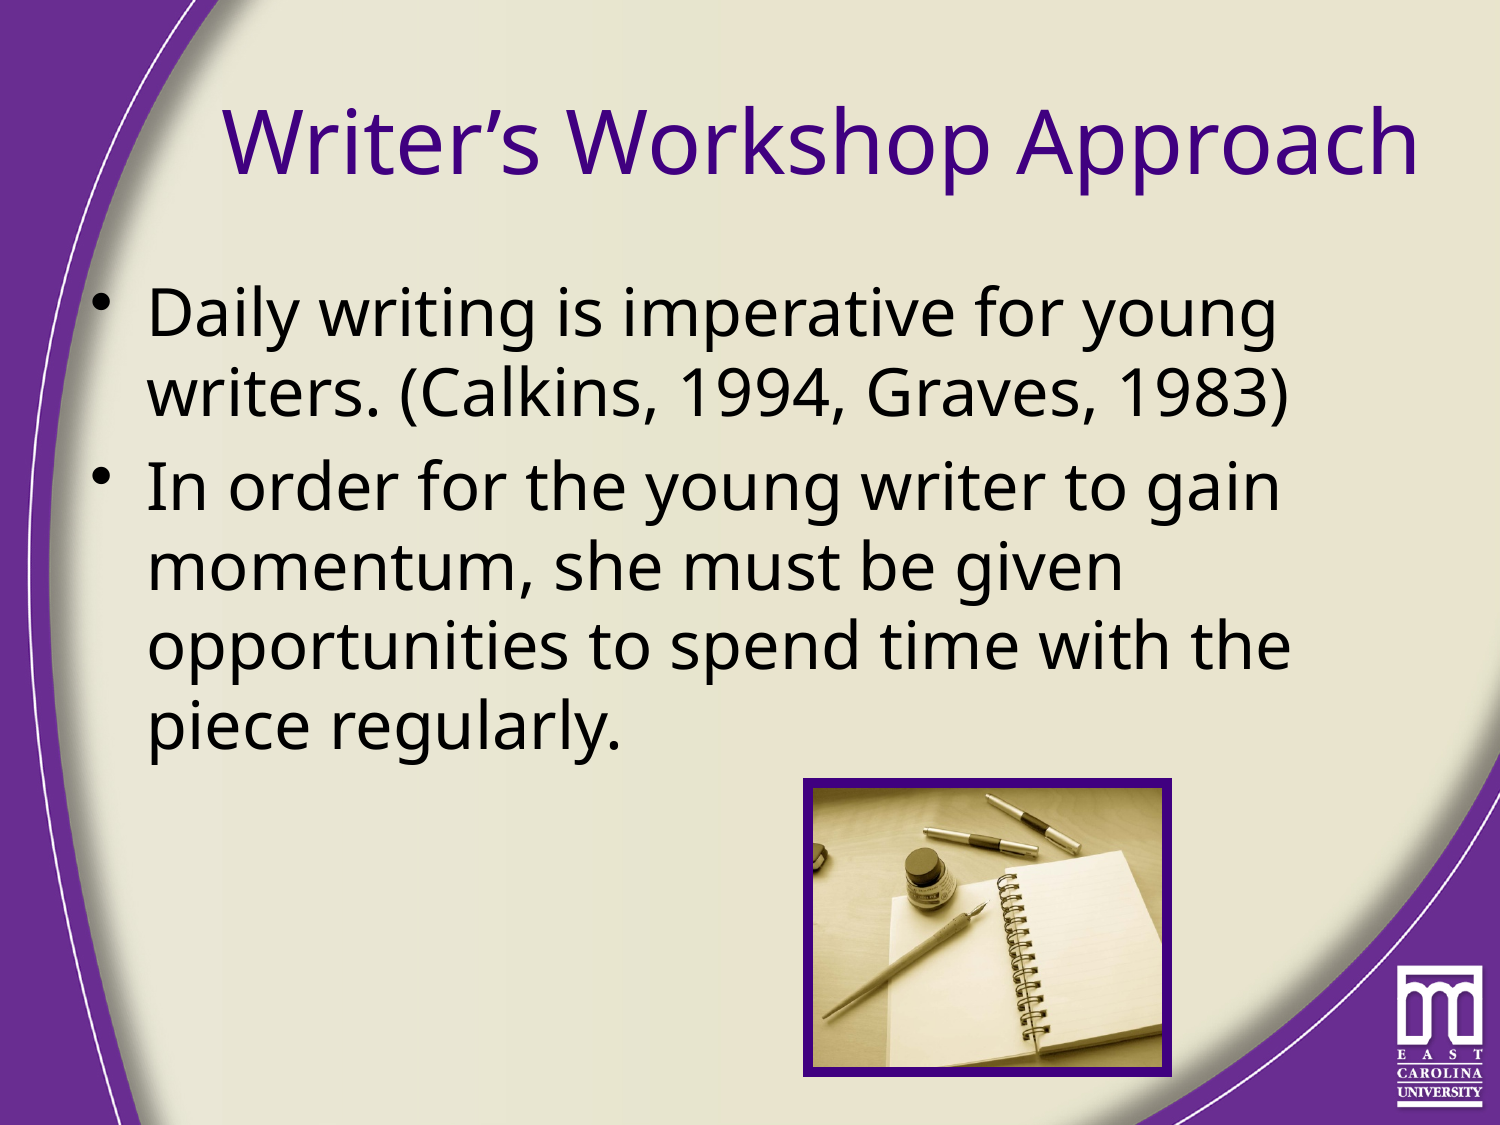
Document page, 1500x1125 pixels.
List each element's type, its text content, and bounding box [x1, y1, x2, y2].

title Writer’s Workshop Approach [146, 44, 1498, 233]
list Daily writing is imperative for young writers. (Calkins, 1994, Graves, 1983) In order for the young writer to gain momentum, she must be given opportunities to spend time with the piece regularly. [74, 262, 1426, 1006]
picture [0, 0, 1500, 1125]
